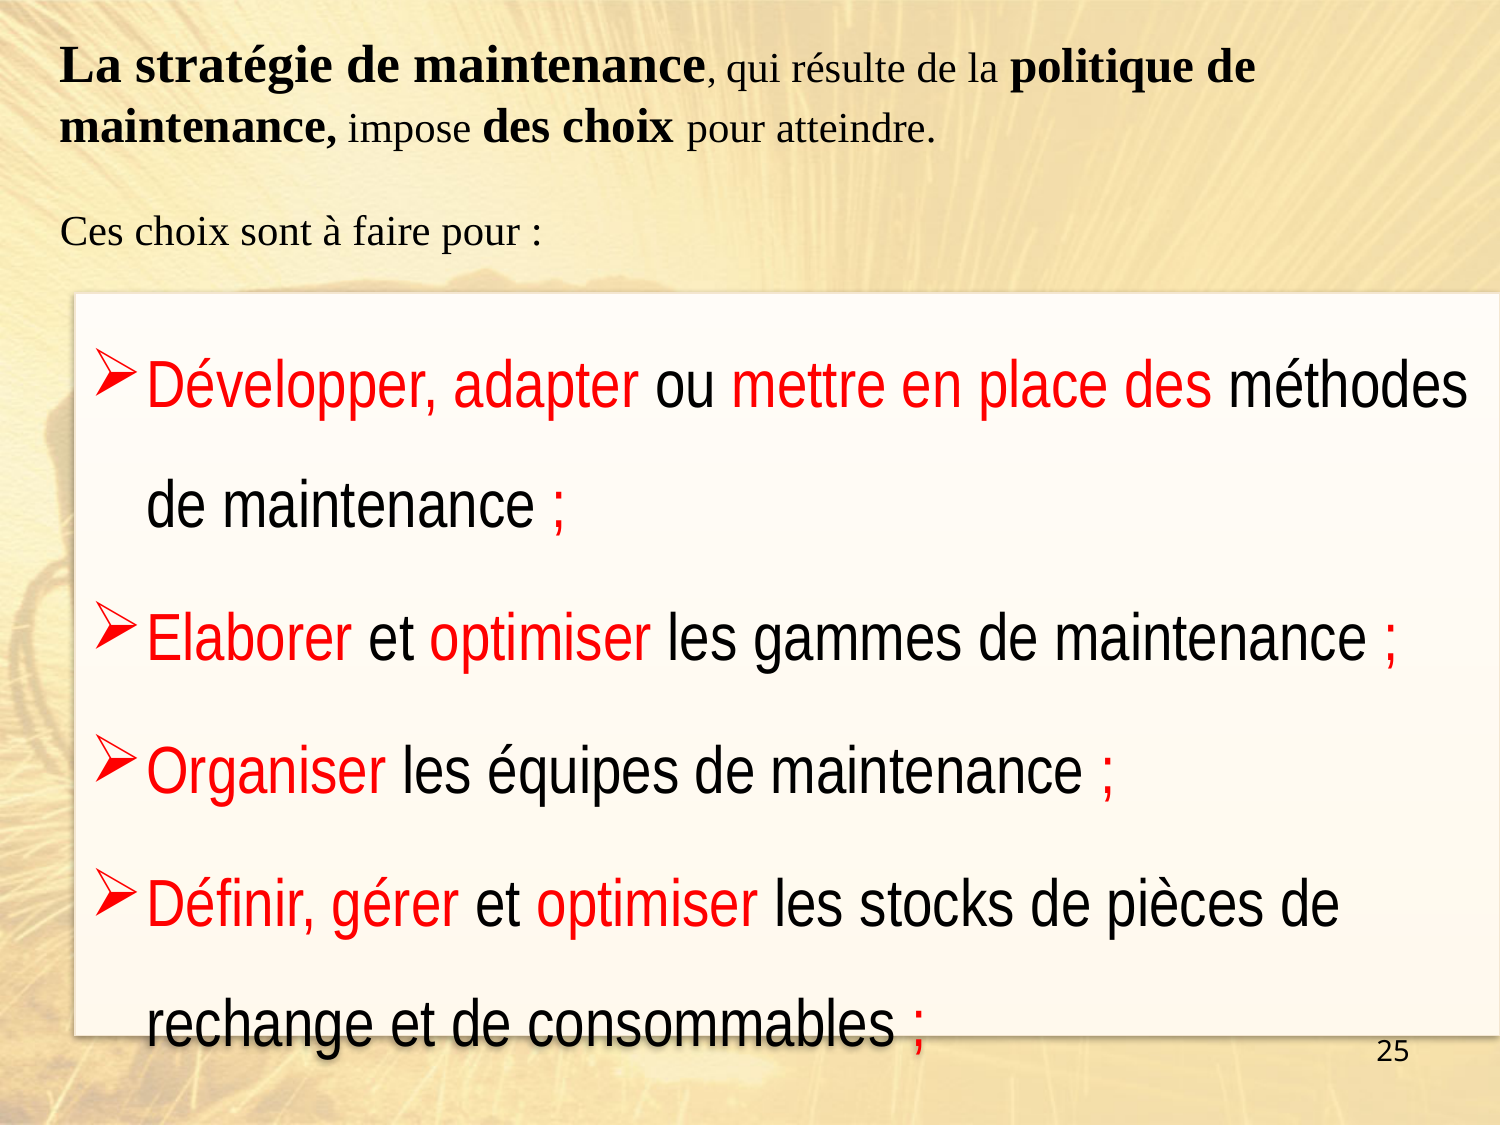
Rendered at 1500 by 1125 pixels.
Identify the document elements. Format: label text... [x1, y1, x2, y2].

slide_number 25 [1074, 1024, 1426, 1103]
title La stratégie de maintenance, qui résulte de la politique de maintenance, impose des choix pour atteindre. Ces choix sont à faire pour : [44, 20, 1475, 263]
picture [0, 0, 1500, 1125]
list Développer, adapter ou mettre en place des méthodes de maintenance ; Elaborer et optimiser les gammes de maintenance ; Organiser les équipes de maintenance ; Définir, gérer et optimiser les stocks de pièces de rechange et de consommables ; [74, 292, 1500, 1036]
